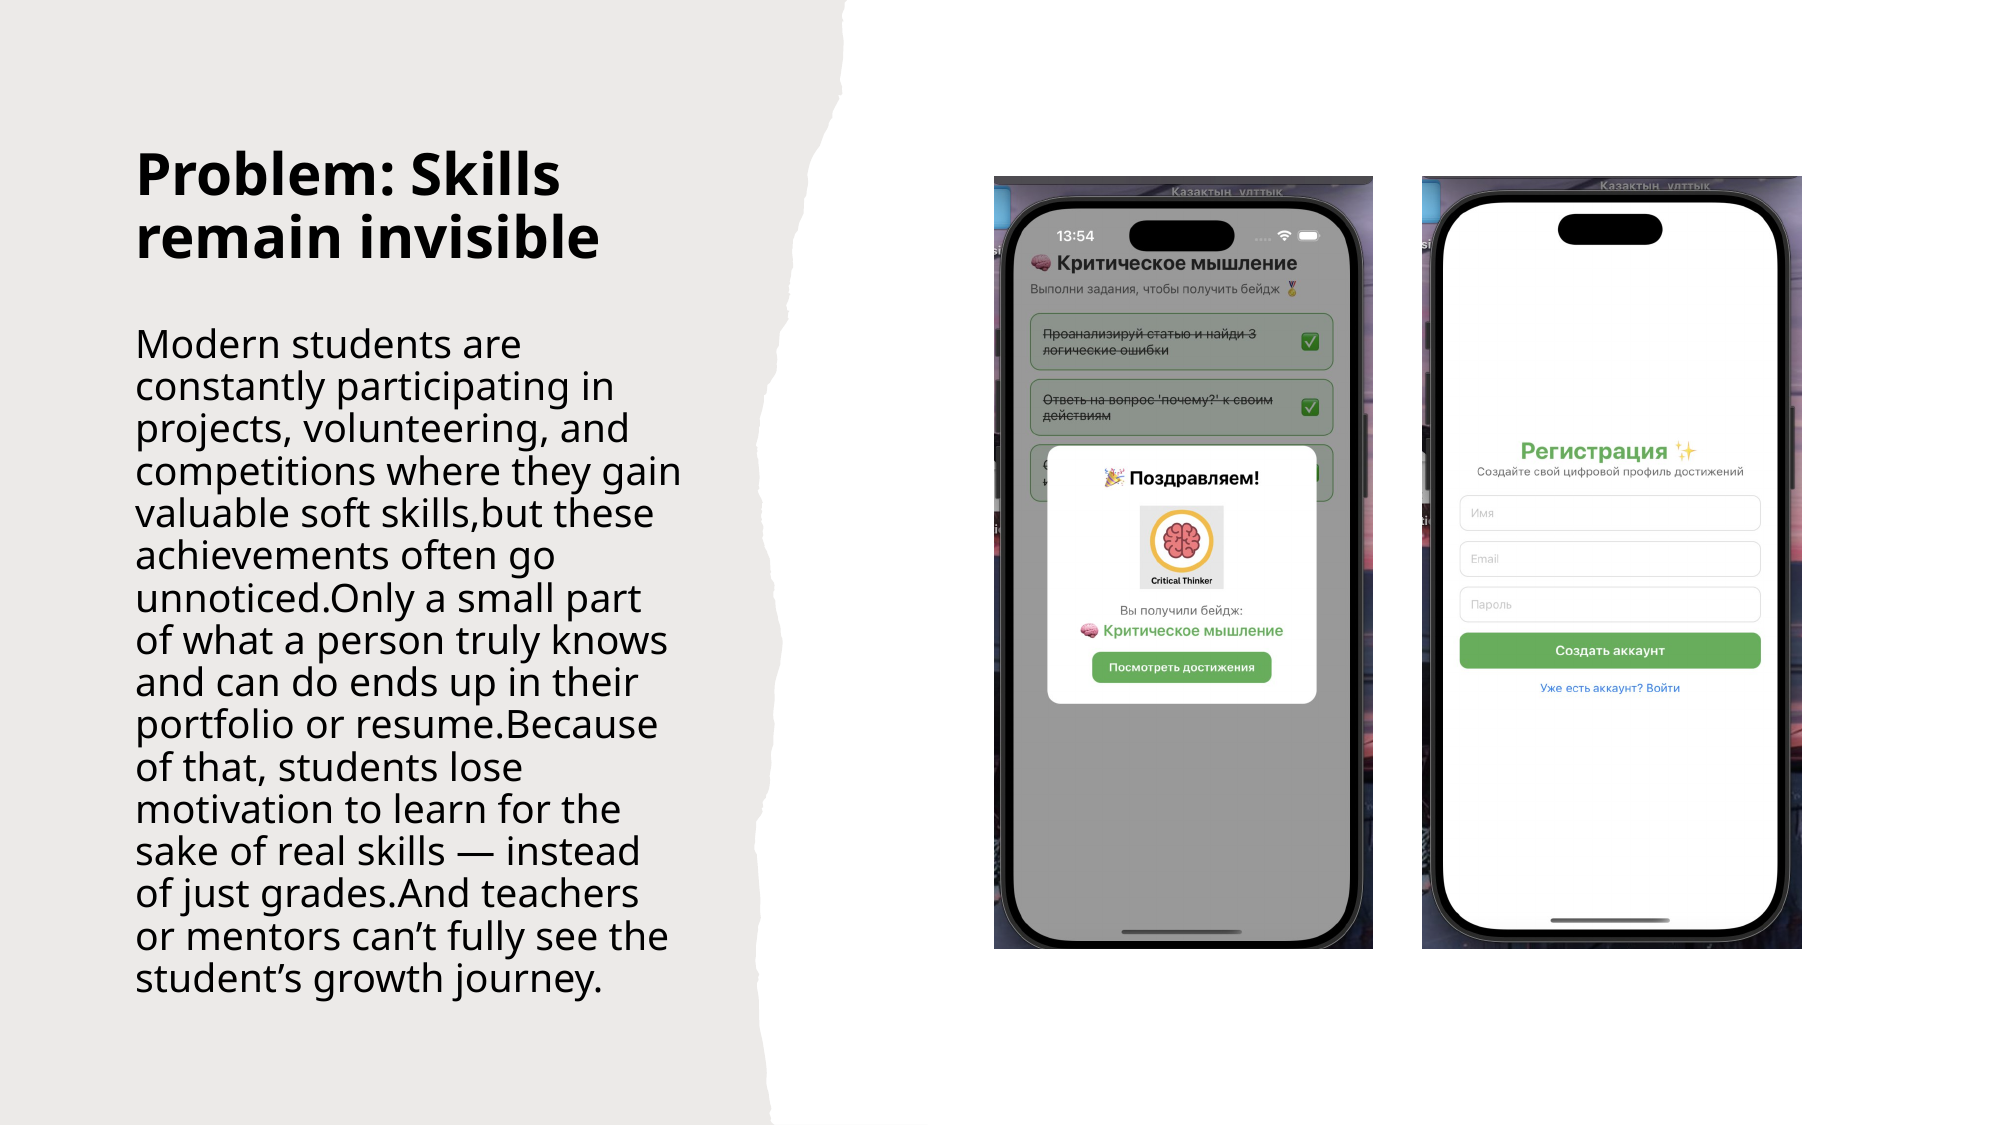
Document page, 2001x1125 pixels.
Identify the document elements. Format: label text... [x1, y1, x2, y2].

text_box [756, 0, 2000, 1125]
picture [993, 175, 1374, 950]
text_box [0, 0, 929, 1125]
list Modern students are constantly participating in projects, volunteering, and competitions where they gain valuable soft skills,but these achievements often go unnoticed.Only a small part of what a person truly knows and can do ends up in their portfolio or resume.Because of that, students lose motivation to learn for the sake of real skills — instead of just grades.And teachers or mentors can’t fully see the student’s growth journey. [120, 317, 702, 1012]
title Problem: Skills remain invisible [120, 99, 725, 317]
picture [1422, 175, 1802, 950]
